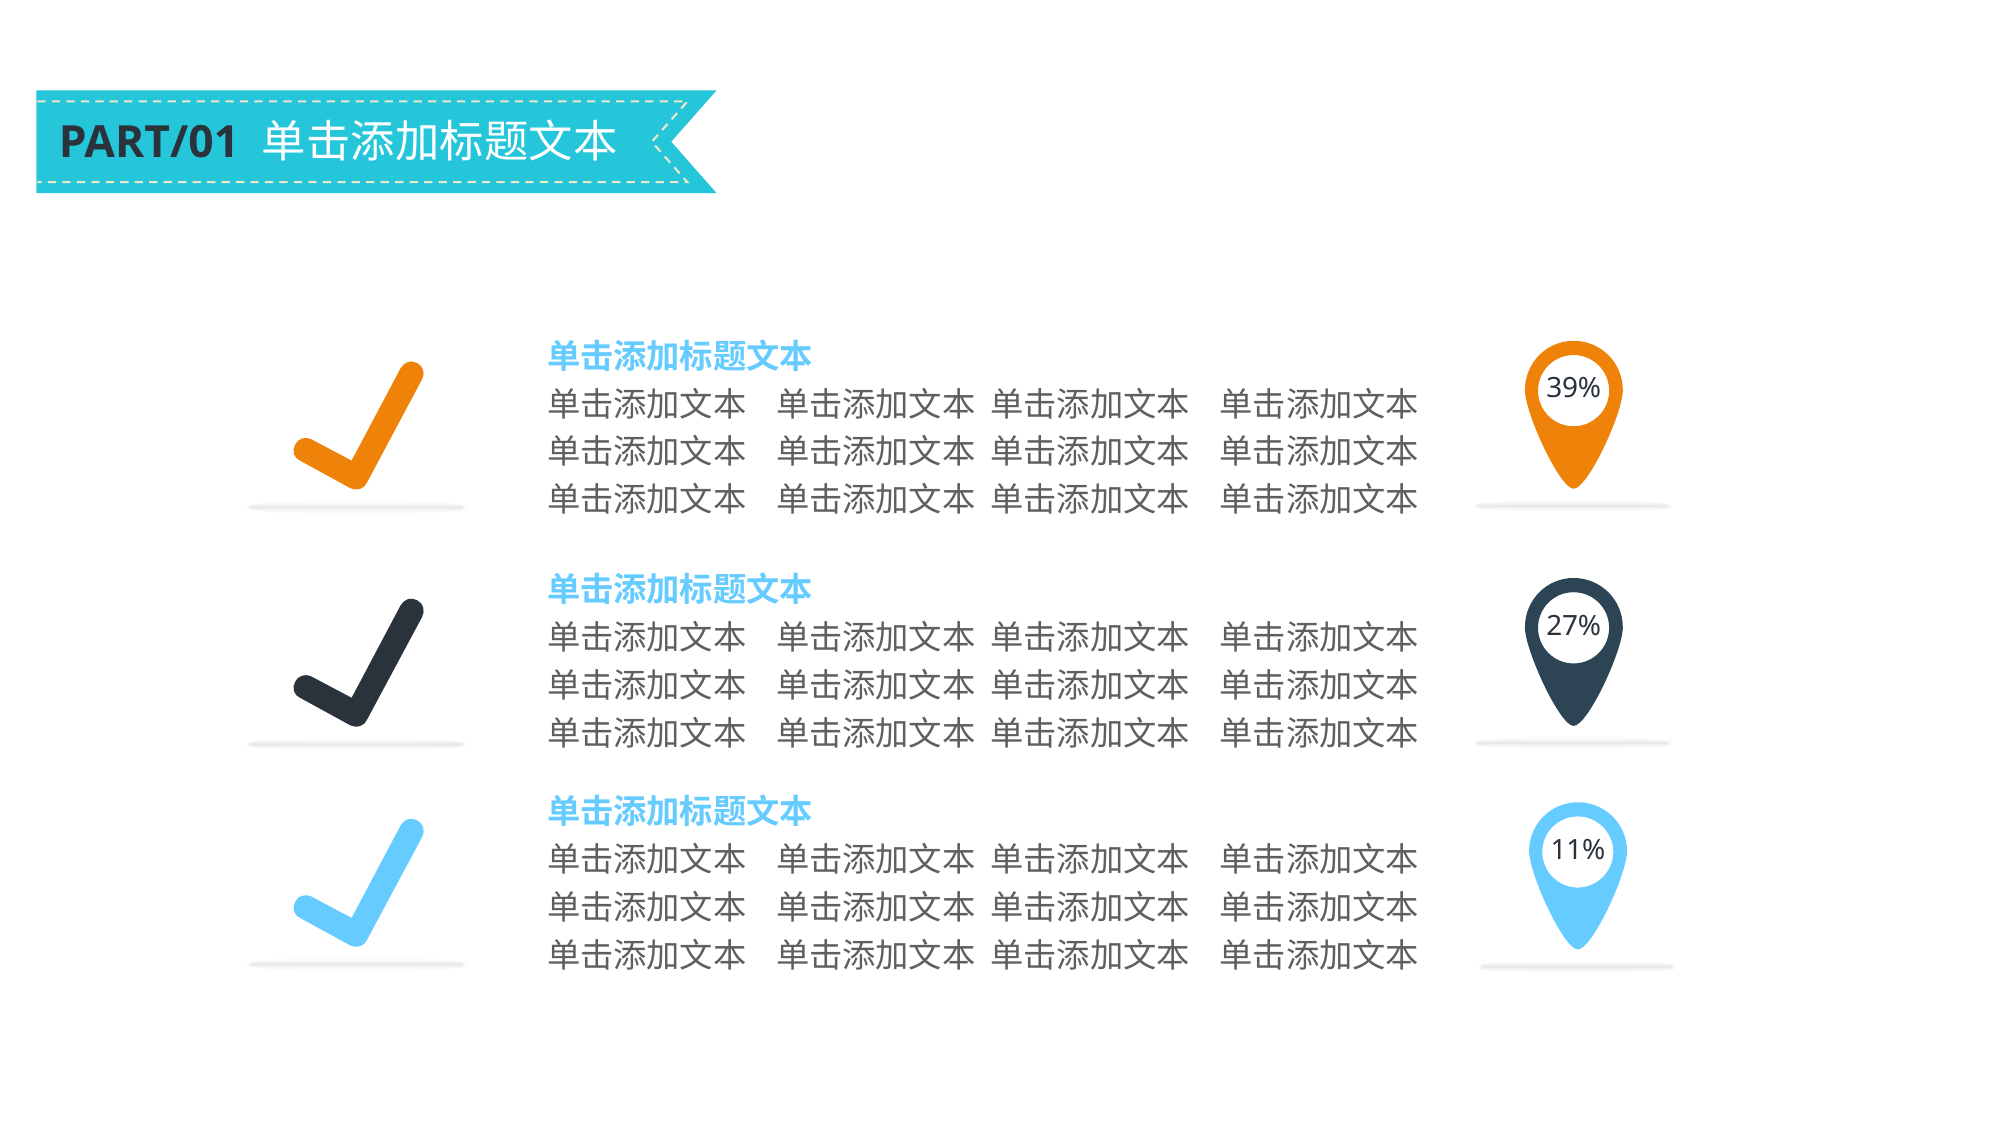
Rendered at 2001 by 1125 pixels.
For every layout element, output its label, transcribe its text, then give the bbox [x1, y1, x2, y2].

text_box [243, 598, 469, 752]
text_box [1476, 802, 1678, 974]
text_box 单击添加标题文本 单击添加文本 单击添加文本 单击添加文本 单击添加文本 单击添加文本 单击添加文本 单击添加文本 单击添加文本 单击添加文本 单击添加文本 单击添加文本 单击添加文本 [532, 319, 1436, 526]
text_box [243, 361, 469, 515]
text_box 单击添加标题文本 单击添加文本 单击添加文本 单击添加文本 单击添加文本 单击添加文本 单击添加文本 单击添加文本 单击添加文本 单击添加文本 单击添加文本 单击添加文本 单击添加文本 [532, 774, 1436, 982]
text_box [36, 90, 717, 194]
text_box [243, 818, 469, 972]
text_box 单击添加标题文本 单击添加文本 单击添加文本 单击添加文本 单击添加文本 单击添加文本 单击添加文本 单击添加文本 单击添加文本 单击添加文本 单击添加文本 单击添加文本 单击添加文本 [532, 552, 1436, 760]
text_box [1472, 577, 1673, 750]
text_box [1472, 340, 1673, 513]
